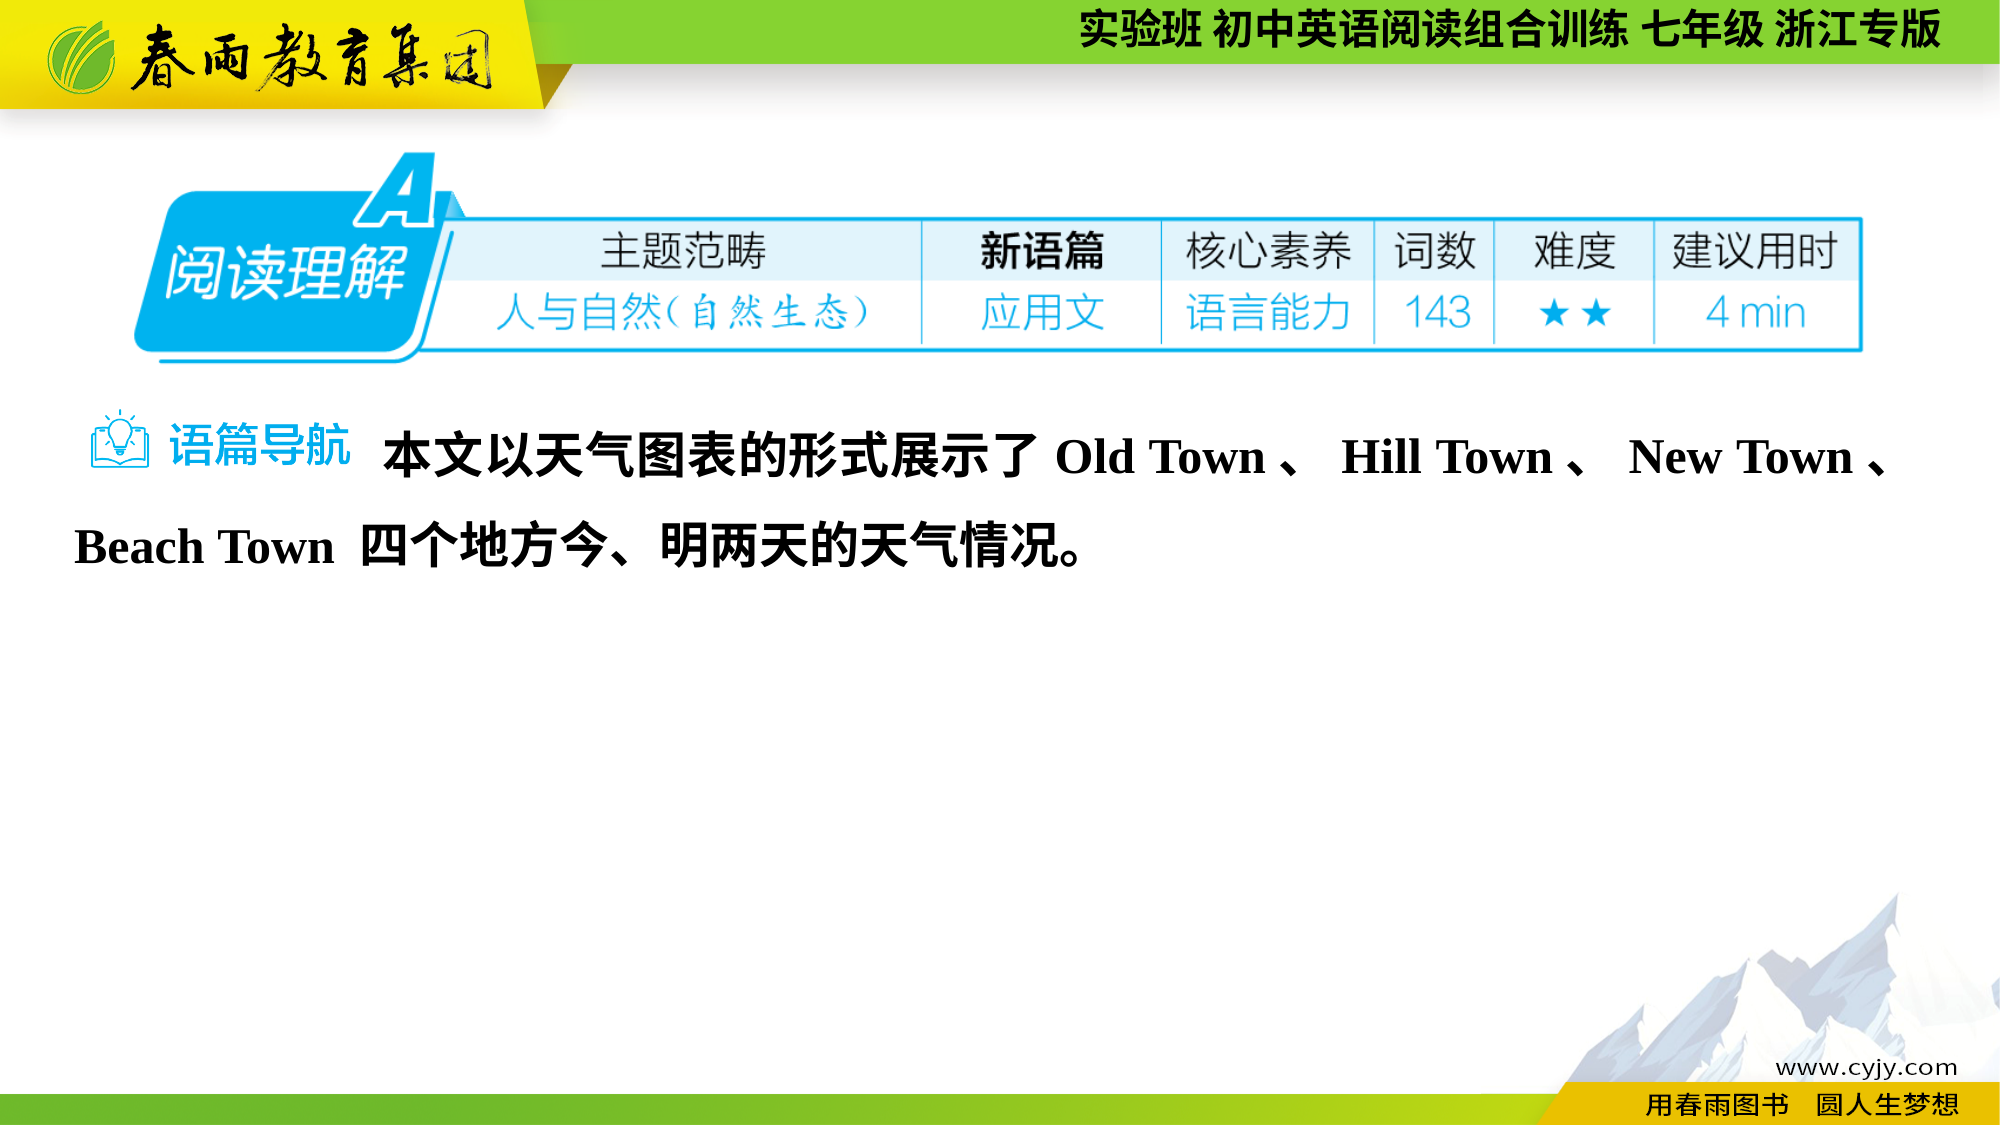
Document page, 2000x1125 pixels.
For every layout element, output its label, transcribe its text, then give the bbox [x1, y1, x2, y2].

picture [0, 0, 2000, 1125]
list 本文以天气图表的形式展示了Old Town、Hill Town、New Town、Beach Town 四个地方今、明两天的天气情况。 [59, 385, 1944, 572]
